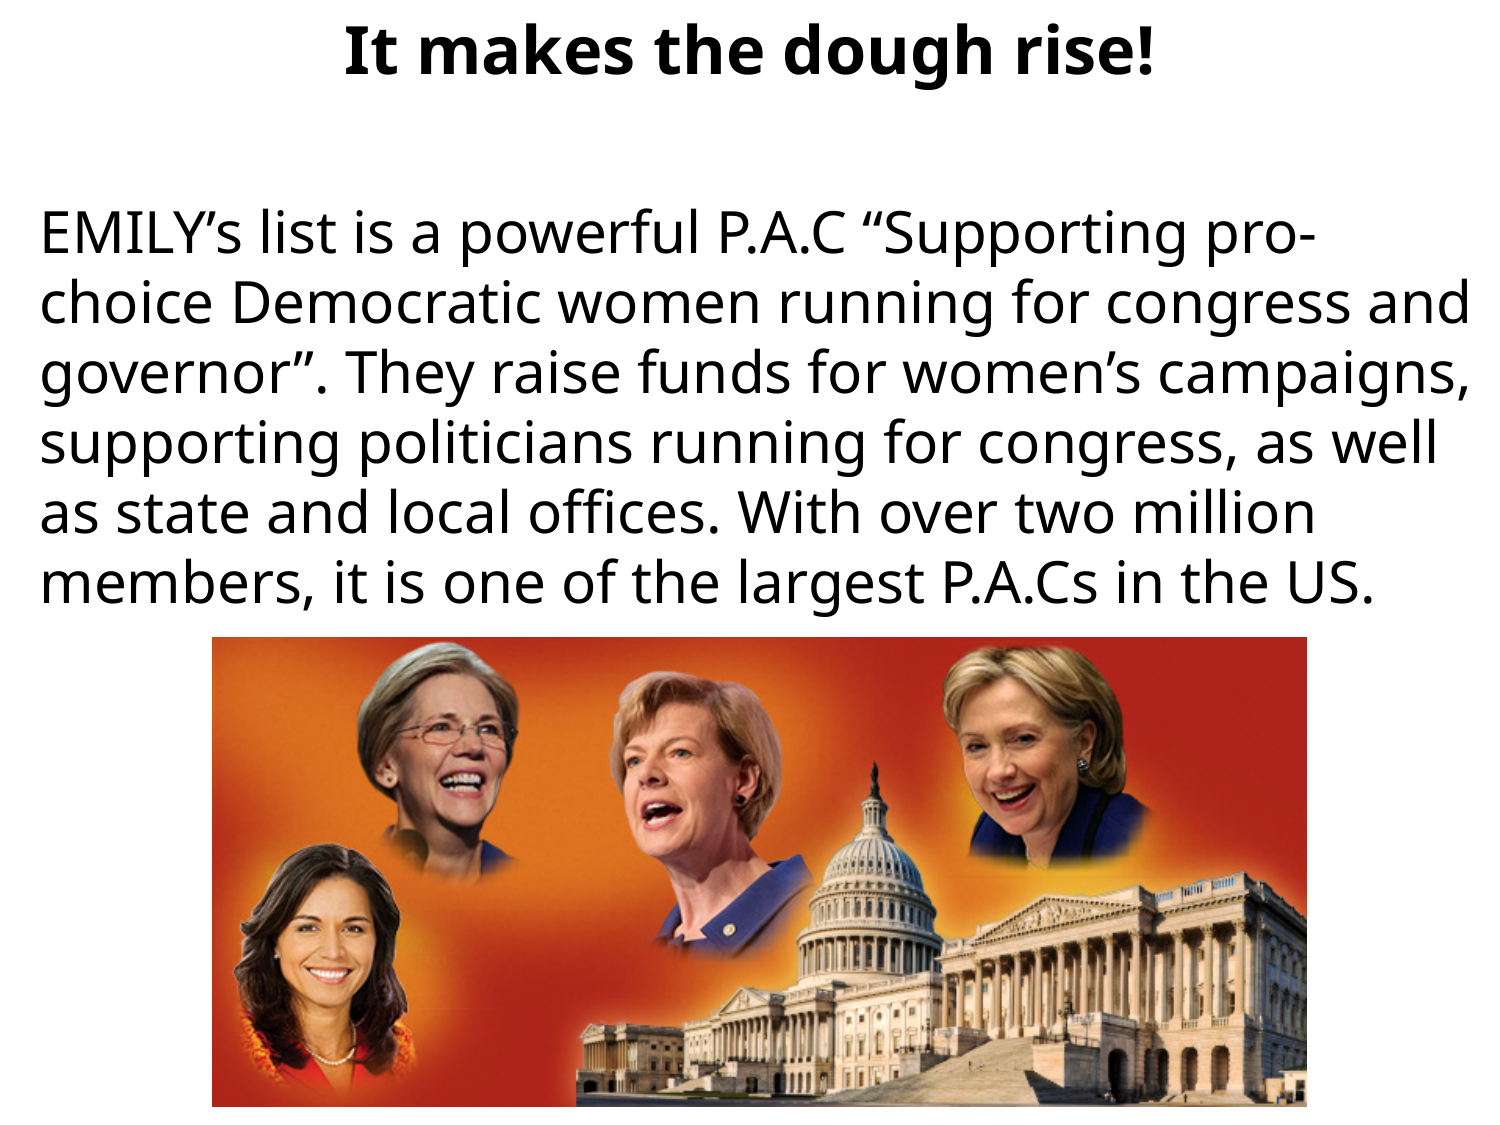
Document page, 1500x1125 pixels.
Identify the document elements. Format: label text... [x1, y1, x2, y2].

picture [212, 637, 1307, 1107]
text_box EMILY’s list is a powerful P.A.C “Supporting pro-choice Democratic women running for congress and governor”. They raise funds for women’s campaigns, supporting politicians running for congress, as well as state and local offices. With over two million members, it is one of the largest P.A.Cs in the US. [24, 187, 1500, 713]
list It makes the dough rise! [75, 0, 1425, 150]
